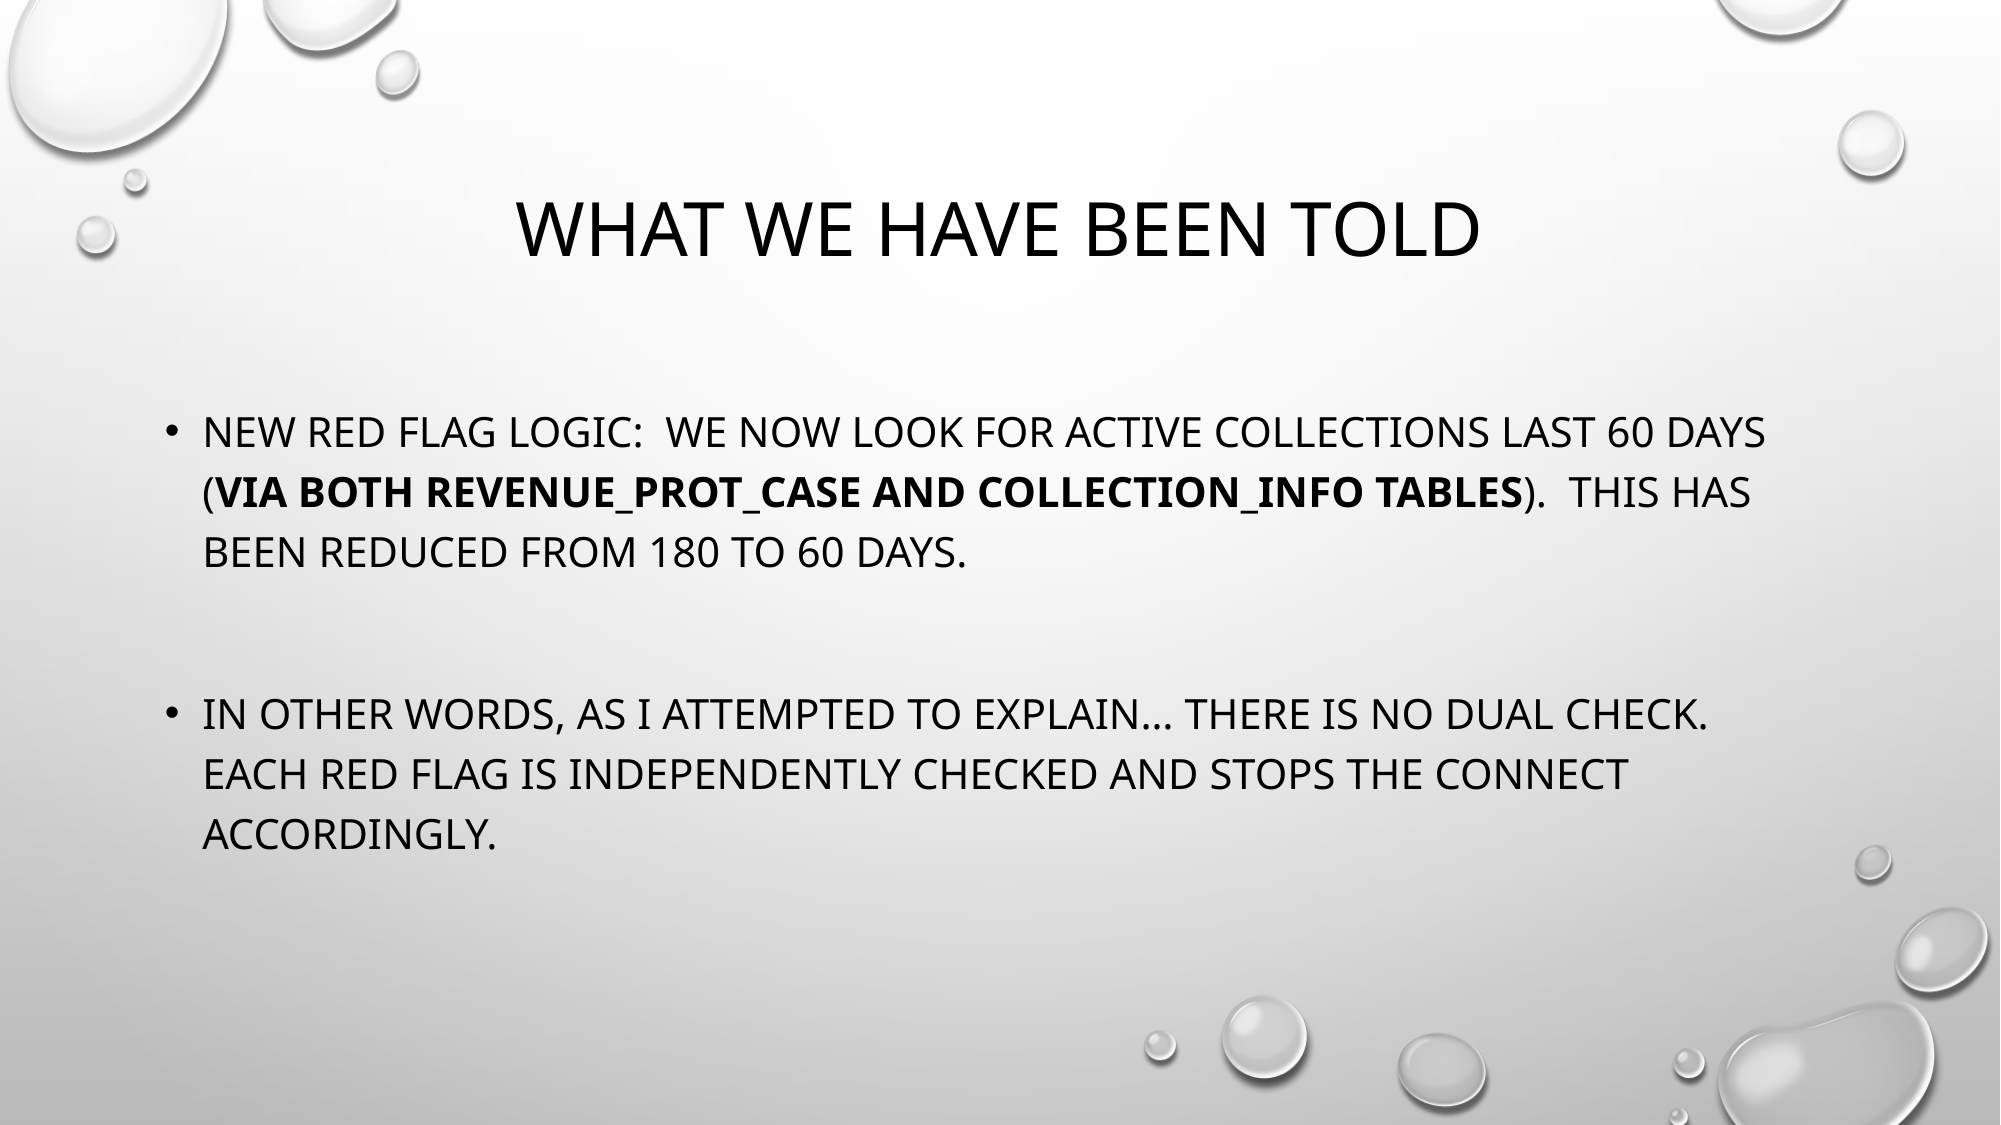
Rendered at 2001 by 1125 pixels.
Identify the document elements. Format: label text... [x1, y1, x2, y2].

picture [0, 0, 2000, 1125]
title what we have been told [149, 101, 1851, 364]
list New Red Flag logic: We now look for active collections last 60 days (via both REVENUE_PROT_CASE and COLLECTION_INFO tables). This has been reduced from 180 to 60 days. In other words, as I attempted to explain… there is no dual check. Each red flag is independently checked and stops the Connect accordingly. [149, 388, 1850, 950]
